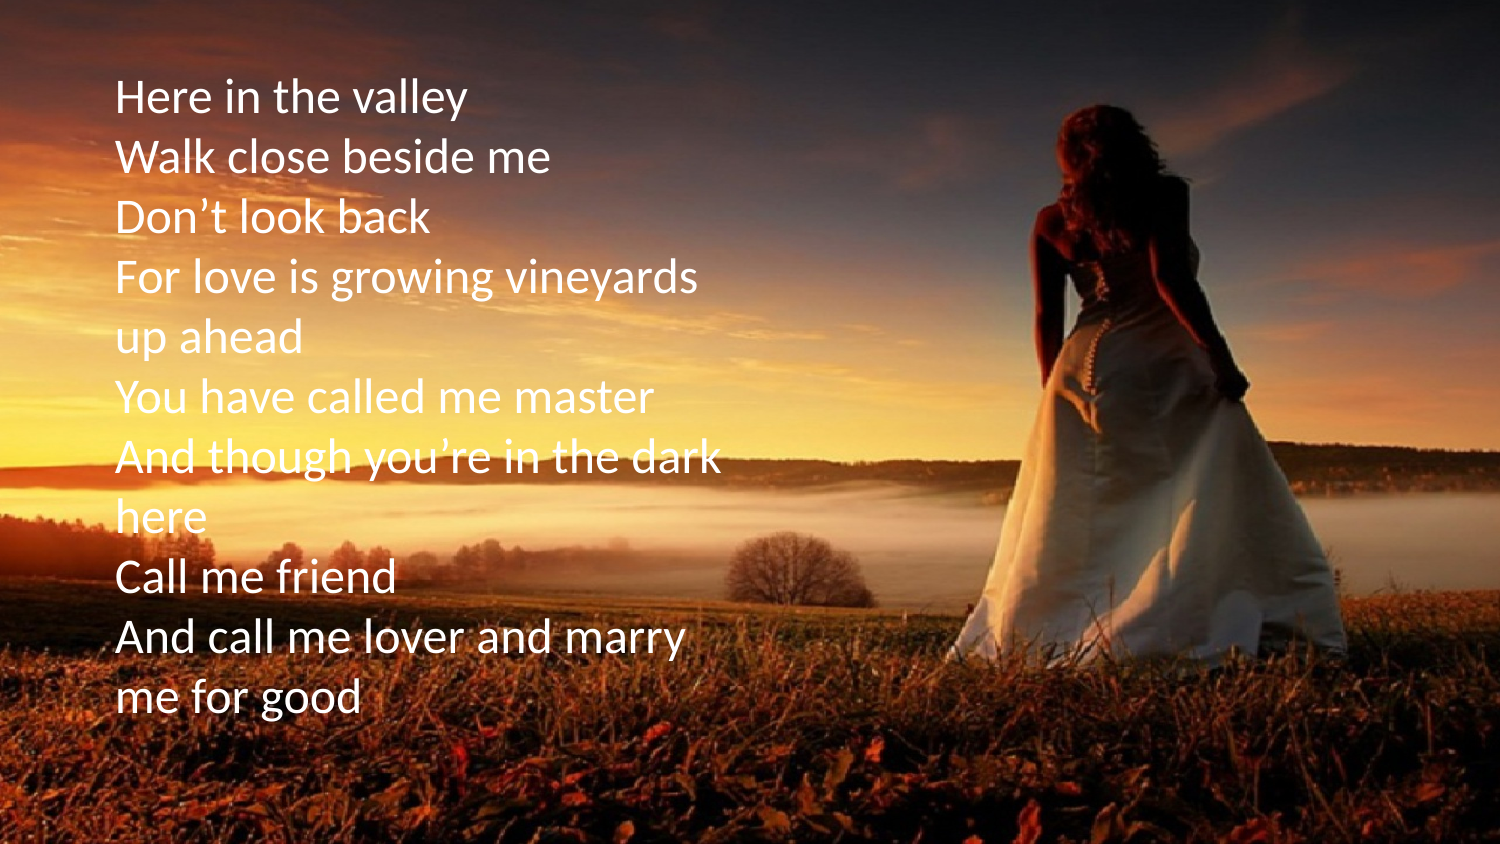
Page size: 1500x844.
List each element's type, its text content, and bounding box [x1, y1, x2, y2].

text_box Here in the valley Walk close beside me Don’t look back For love is growing vineyards up ahead You have called me master And though you’re in the dark here Call me friend And call me lover and marry me for good [100, 55, 739, 731]
picture [0, 0, 1500, 844]
